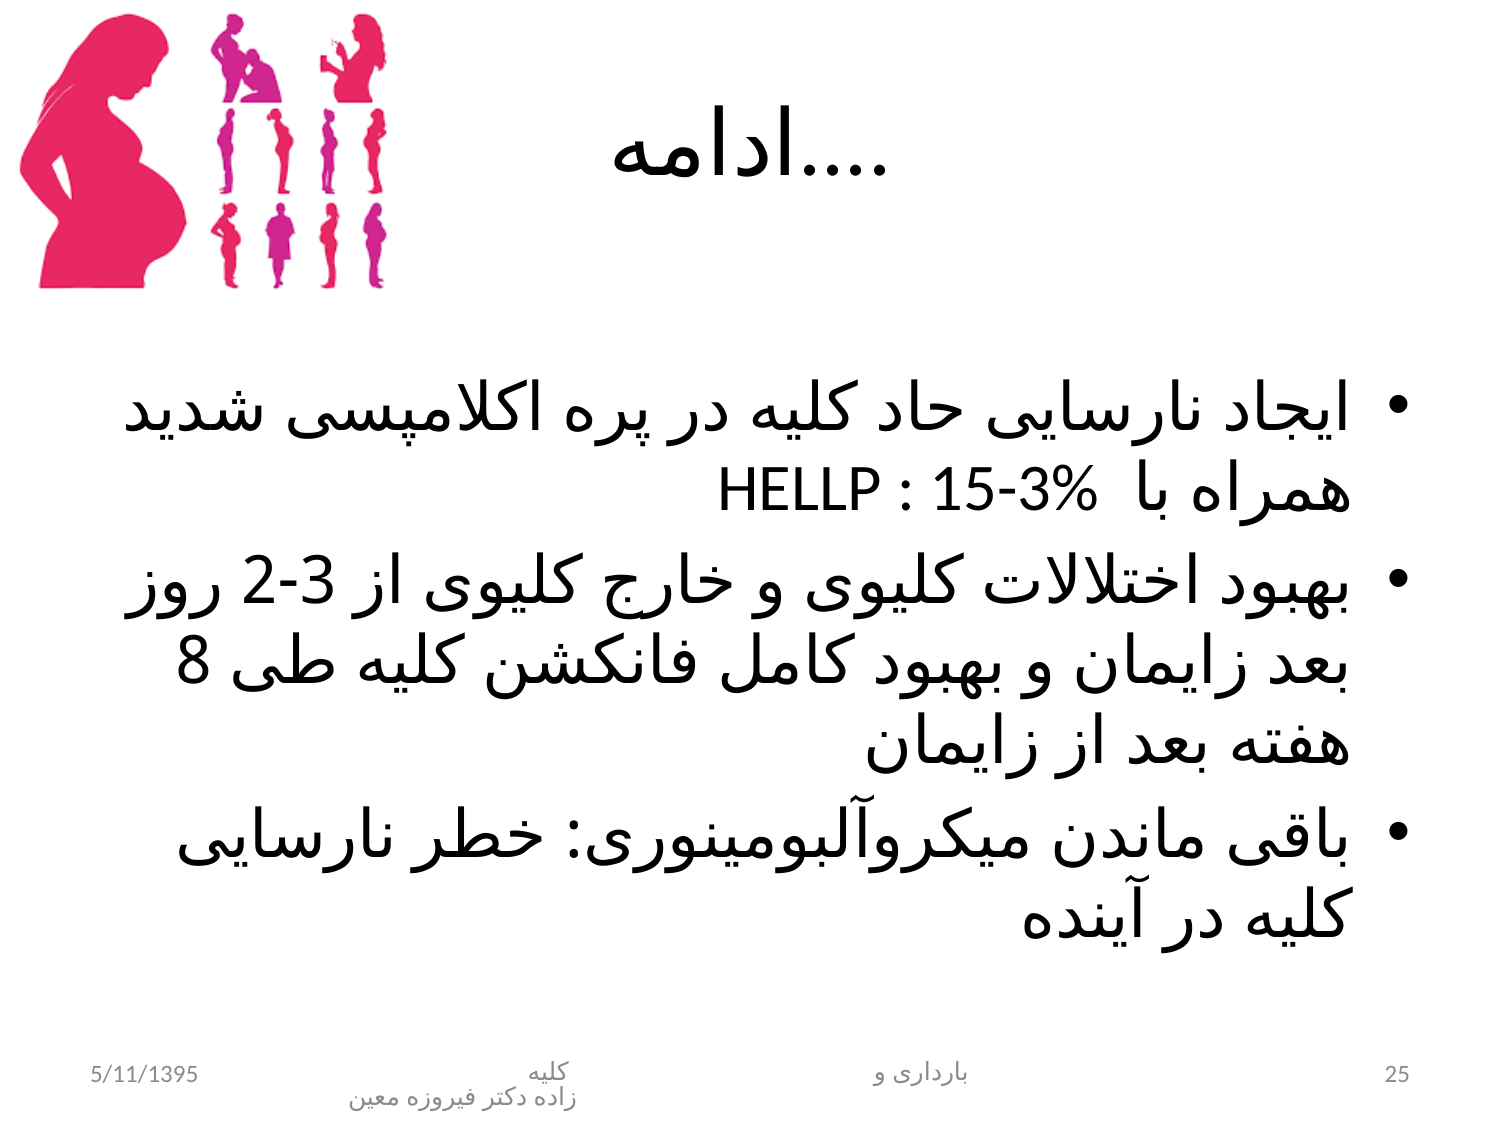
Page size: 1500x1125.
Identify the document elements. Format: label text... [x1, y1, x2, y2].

list ایجاد نارسایی حاد کلیه در پره اکلامپسی شدید همراه با HELLP : 15-3% بهبود اختلالات کلیوی و خارج کلیوی از 3-2 روز بعد زایمان و بهبود کامل فانکشن کلیه طی 8 هفته بعد از زایمان باقی ماندن میکروآلبومینوری: خطر نارسایی کلیه در آینده [75, 262, 1425, 1005]
title ادامه.... [410, 45, 1425, 233]
slide_number 25 [1074, 1042, 1425, 1103]
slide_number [75, 1042, 425, 1103]
picture [0, 0, 407, 304]
footer بارداری و کلیه دکتر فیروزه معین زاده [512, 1042, 988, 1103]
